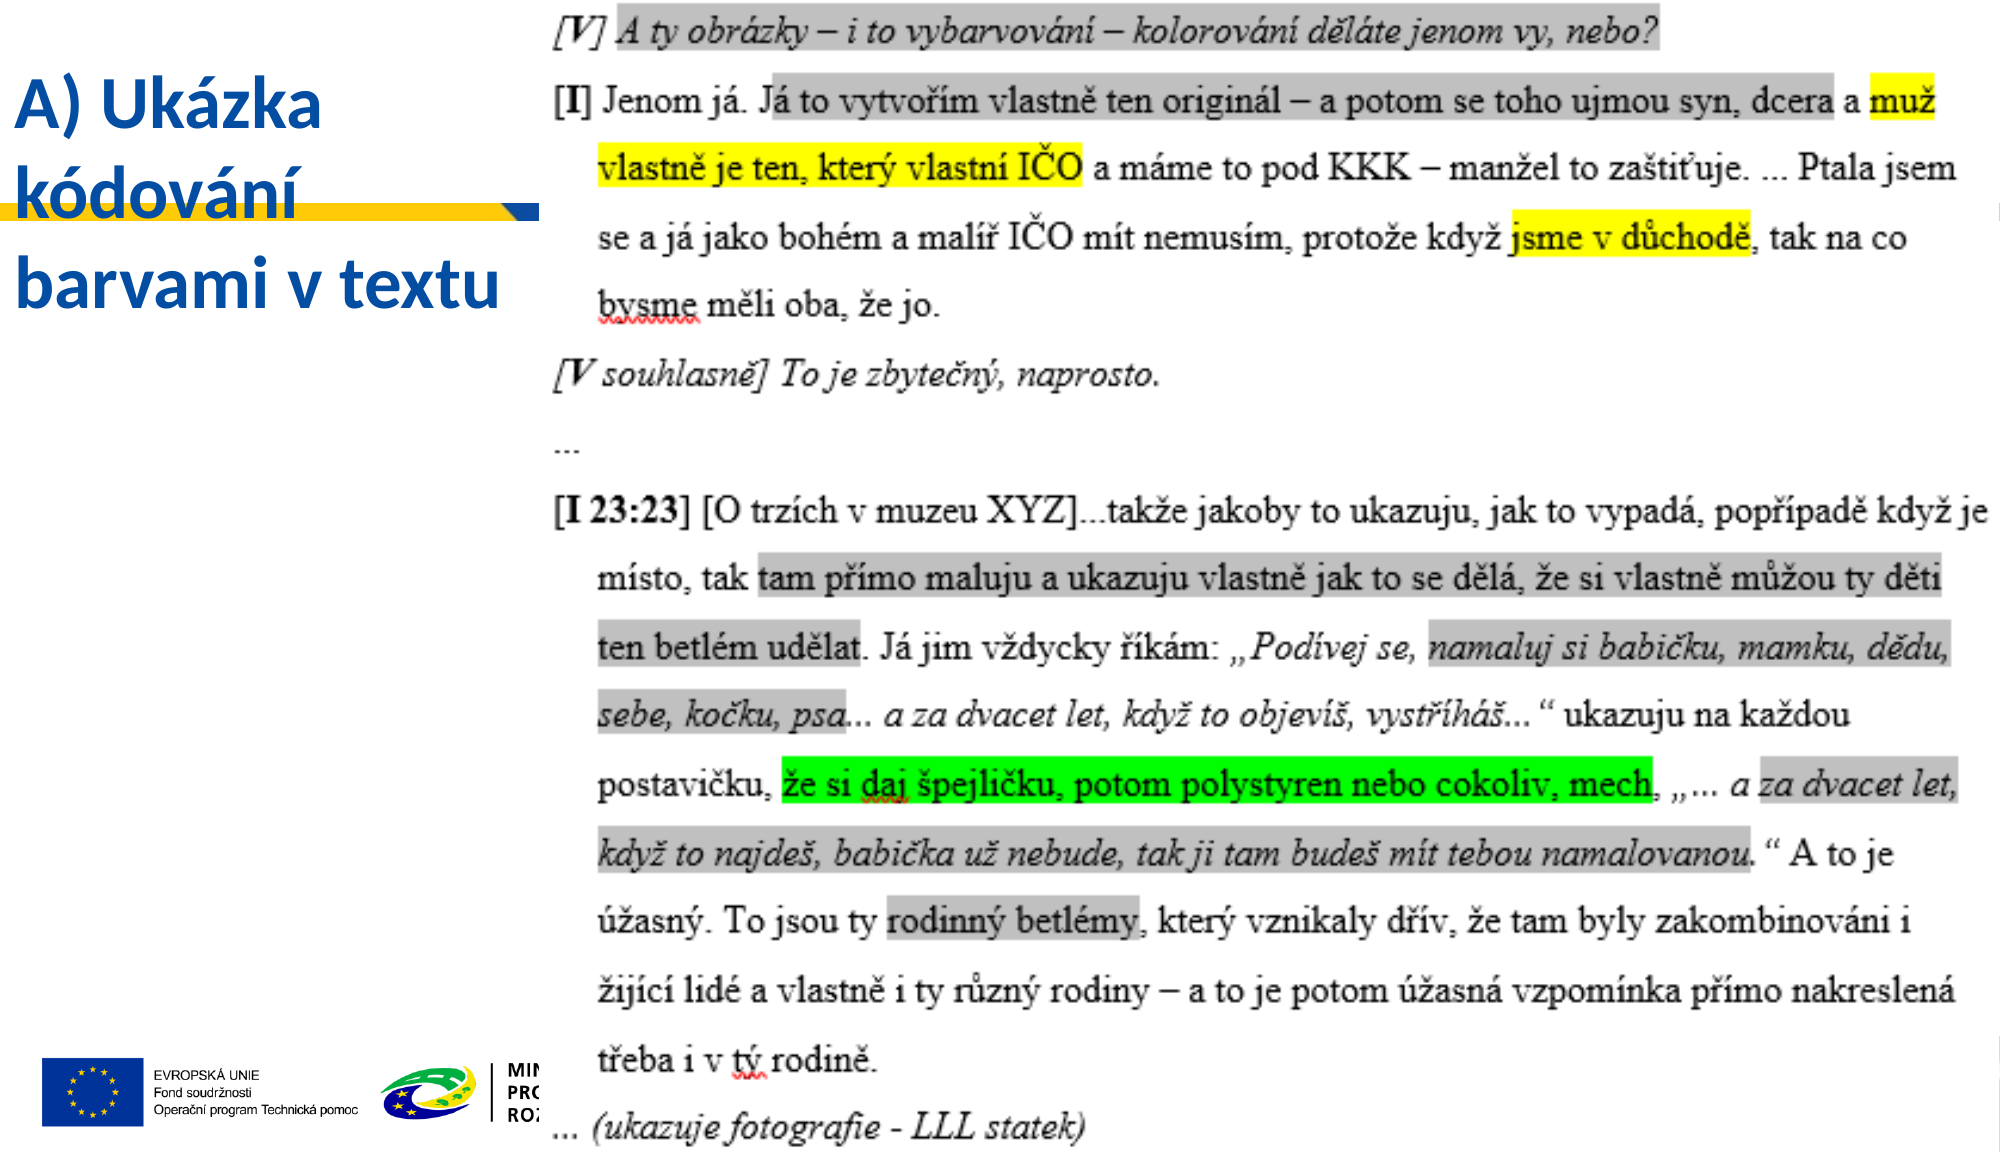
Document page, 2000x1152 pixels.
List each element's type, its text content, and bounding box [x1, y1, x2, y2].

picture [19, 1035, 538, 1149]
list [538, 0, 2000, 1152]
title A) Ukázka kódování barvami v textu [0, 46, 533, 671]
